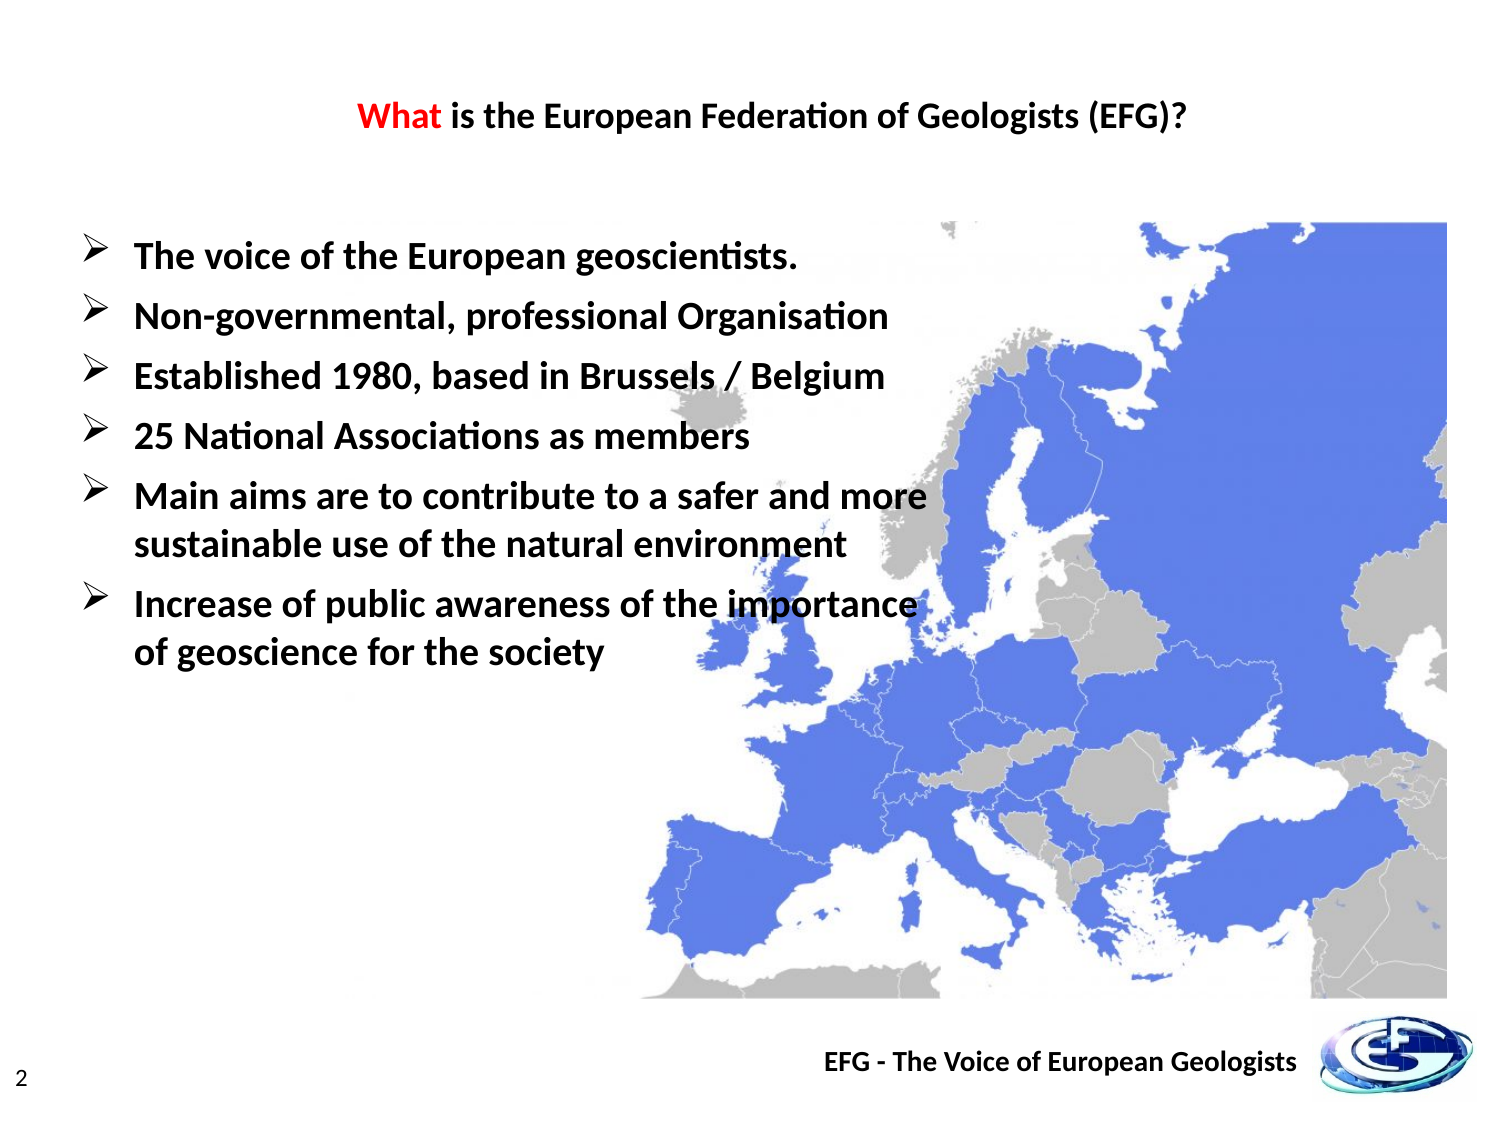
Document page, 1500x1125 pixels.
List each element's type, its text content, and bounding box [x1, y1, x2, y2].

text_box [726, 1011, 1477, 1103]
slide_number 2 [0, 1046, 350, 1107]
picture [337, 221, 1448, 999]
text_box What is the European Federation of Geologists (EFG)? [342, 83, 1204, 144]
list The voice of the European geoscientists. Non-governmental, professional Organisation Established 1980, based in Brussels / Belgium 25 National Associations as members Main aims are to contribute to a safer and more sustainable use of the natural environment Increase of public awareness of the importance of geoscience for the society [64, 221, 336, 716]
